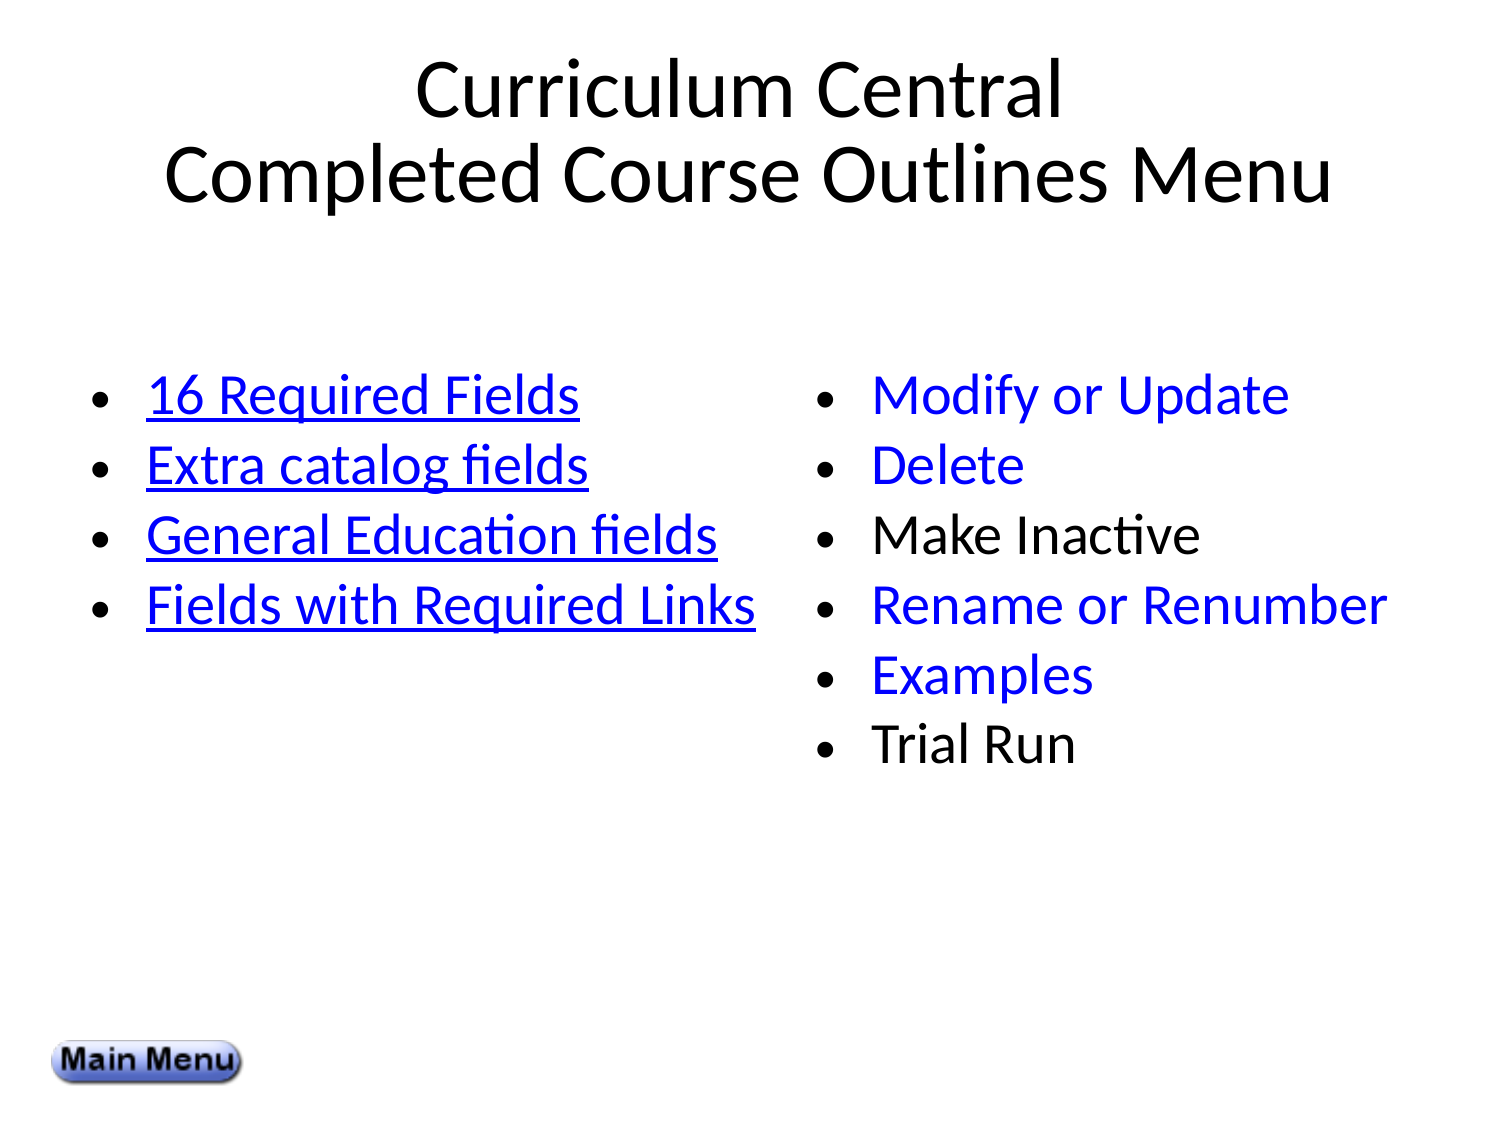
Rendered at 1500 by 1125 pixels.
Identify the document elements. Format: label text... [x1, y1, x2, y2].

list 16 Required Fields Extra catalog fields General Education fields Fields with Required Links [75, 362, 800, 938]
title Curriculum Central Completed Course Outlines Menu [75, 45, 1425, 233]
picture [50, 1039, 248, 1090]
text_box Modify or Update Delete Make Inactive Rename or Renumber Examples Trial Run [800, 362, 1500, 1063]
